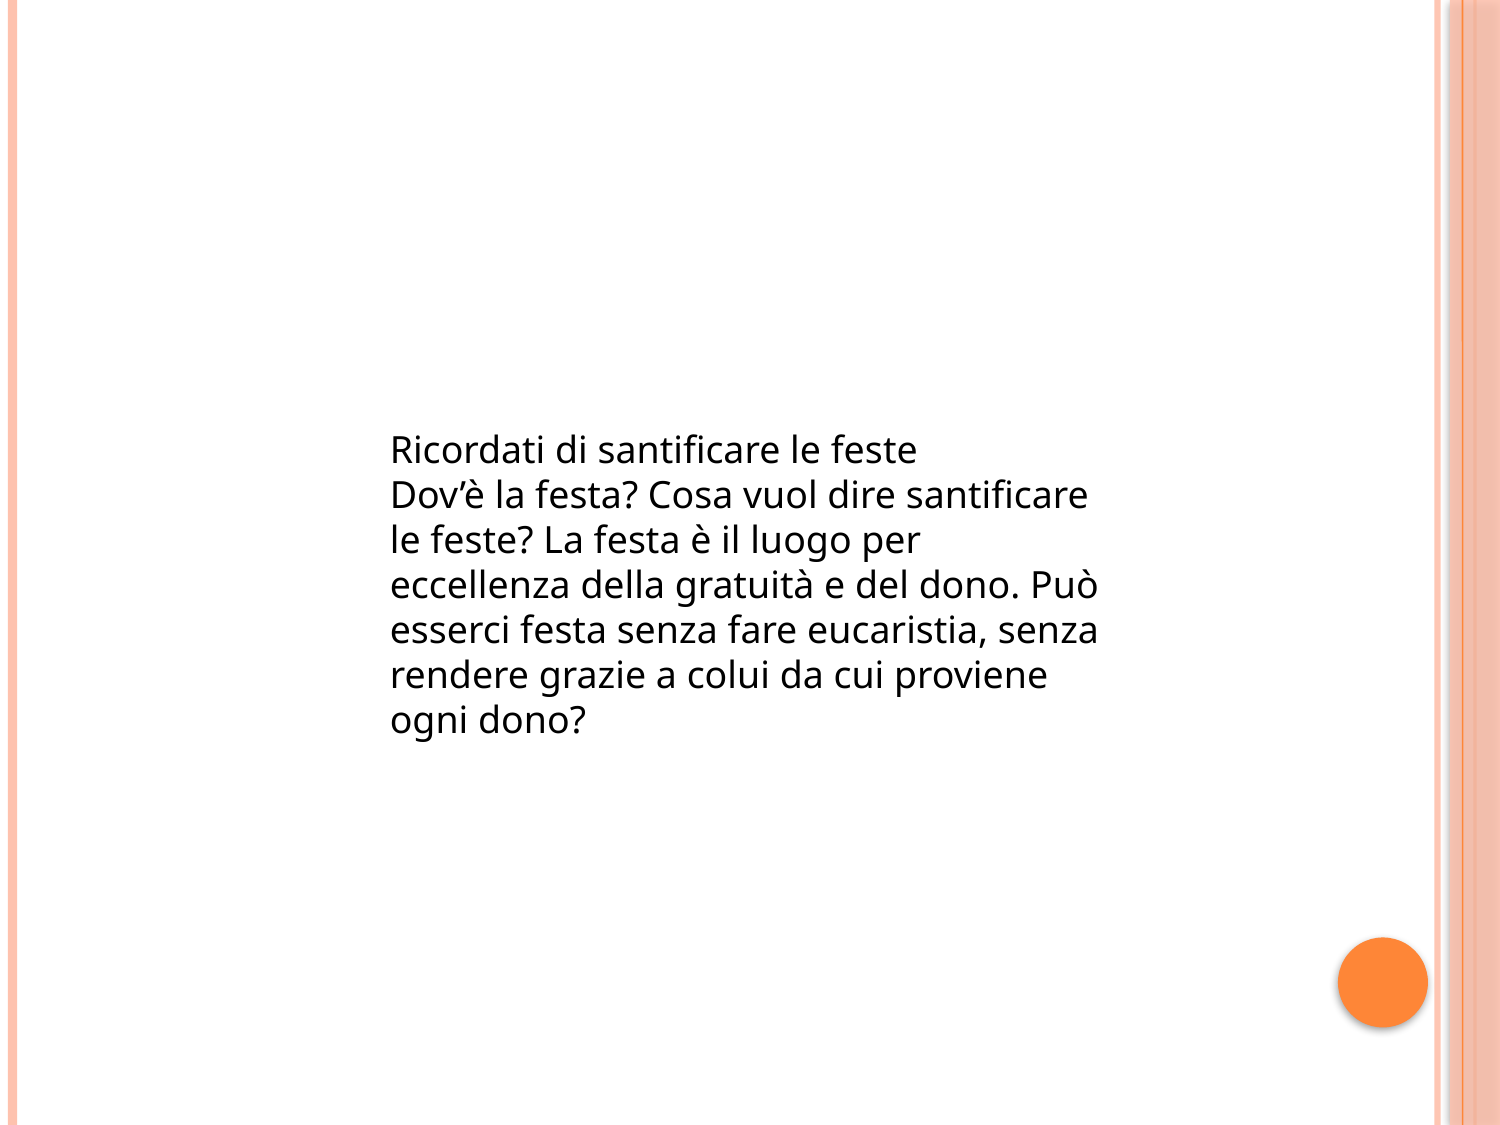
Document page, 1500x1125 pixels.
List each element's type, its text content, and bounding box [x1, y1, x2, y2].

text_box Ricordati di santificare le feste Dov’è la festa? Cosa vuol dire santificare le feste? La festa è il luogo per eccellenza della gratuità e del dono. Può esserci festa senza fare eucaristia, senza rendere grazie a colui da cui proviene ogni dono? [374, 418, 1125, 749]
